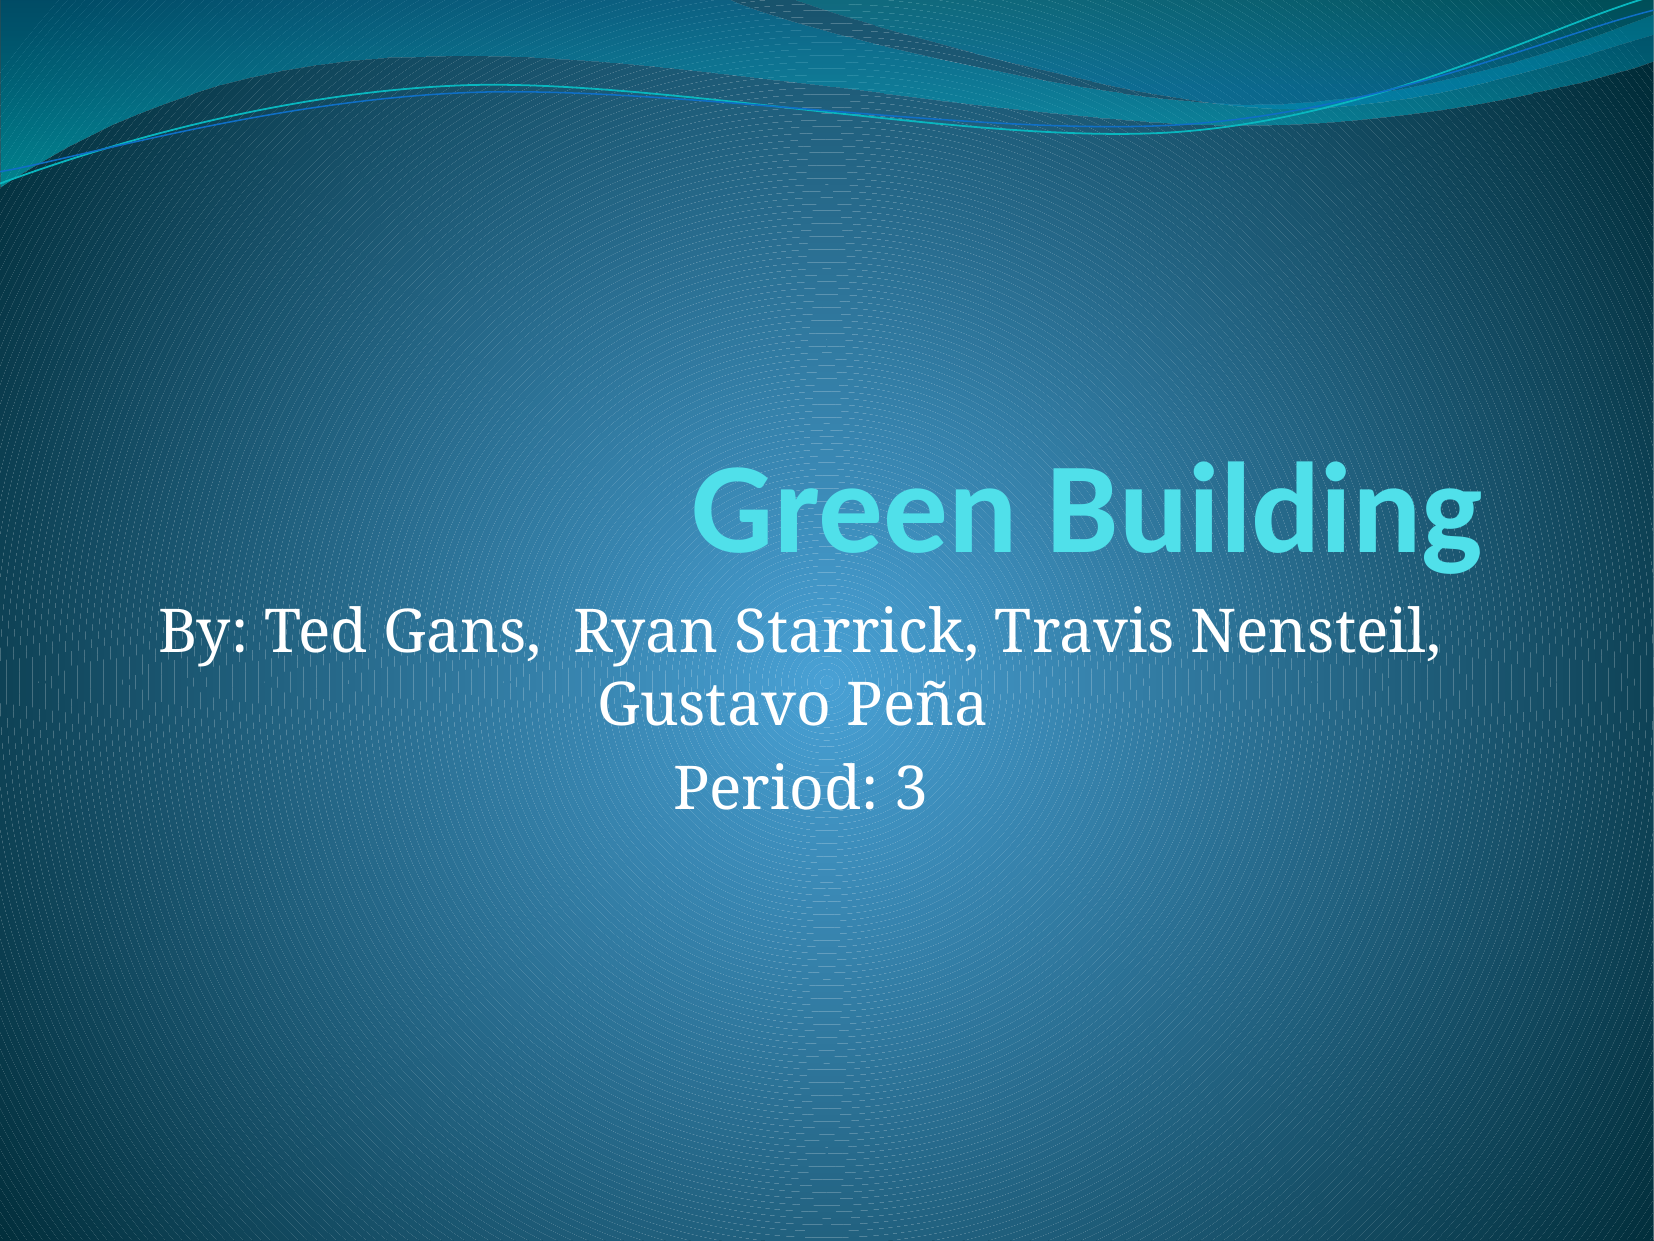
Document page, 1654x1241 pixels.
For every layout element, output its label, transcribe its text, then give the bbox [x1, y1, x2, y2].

subtitle By: Ted Gans, Ryan Starrick, Travis Nensteil, Gustavo Peña Period: 3 [96, 583, 1517, 901]
title Green Building [96, 248, 1517, 579]
